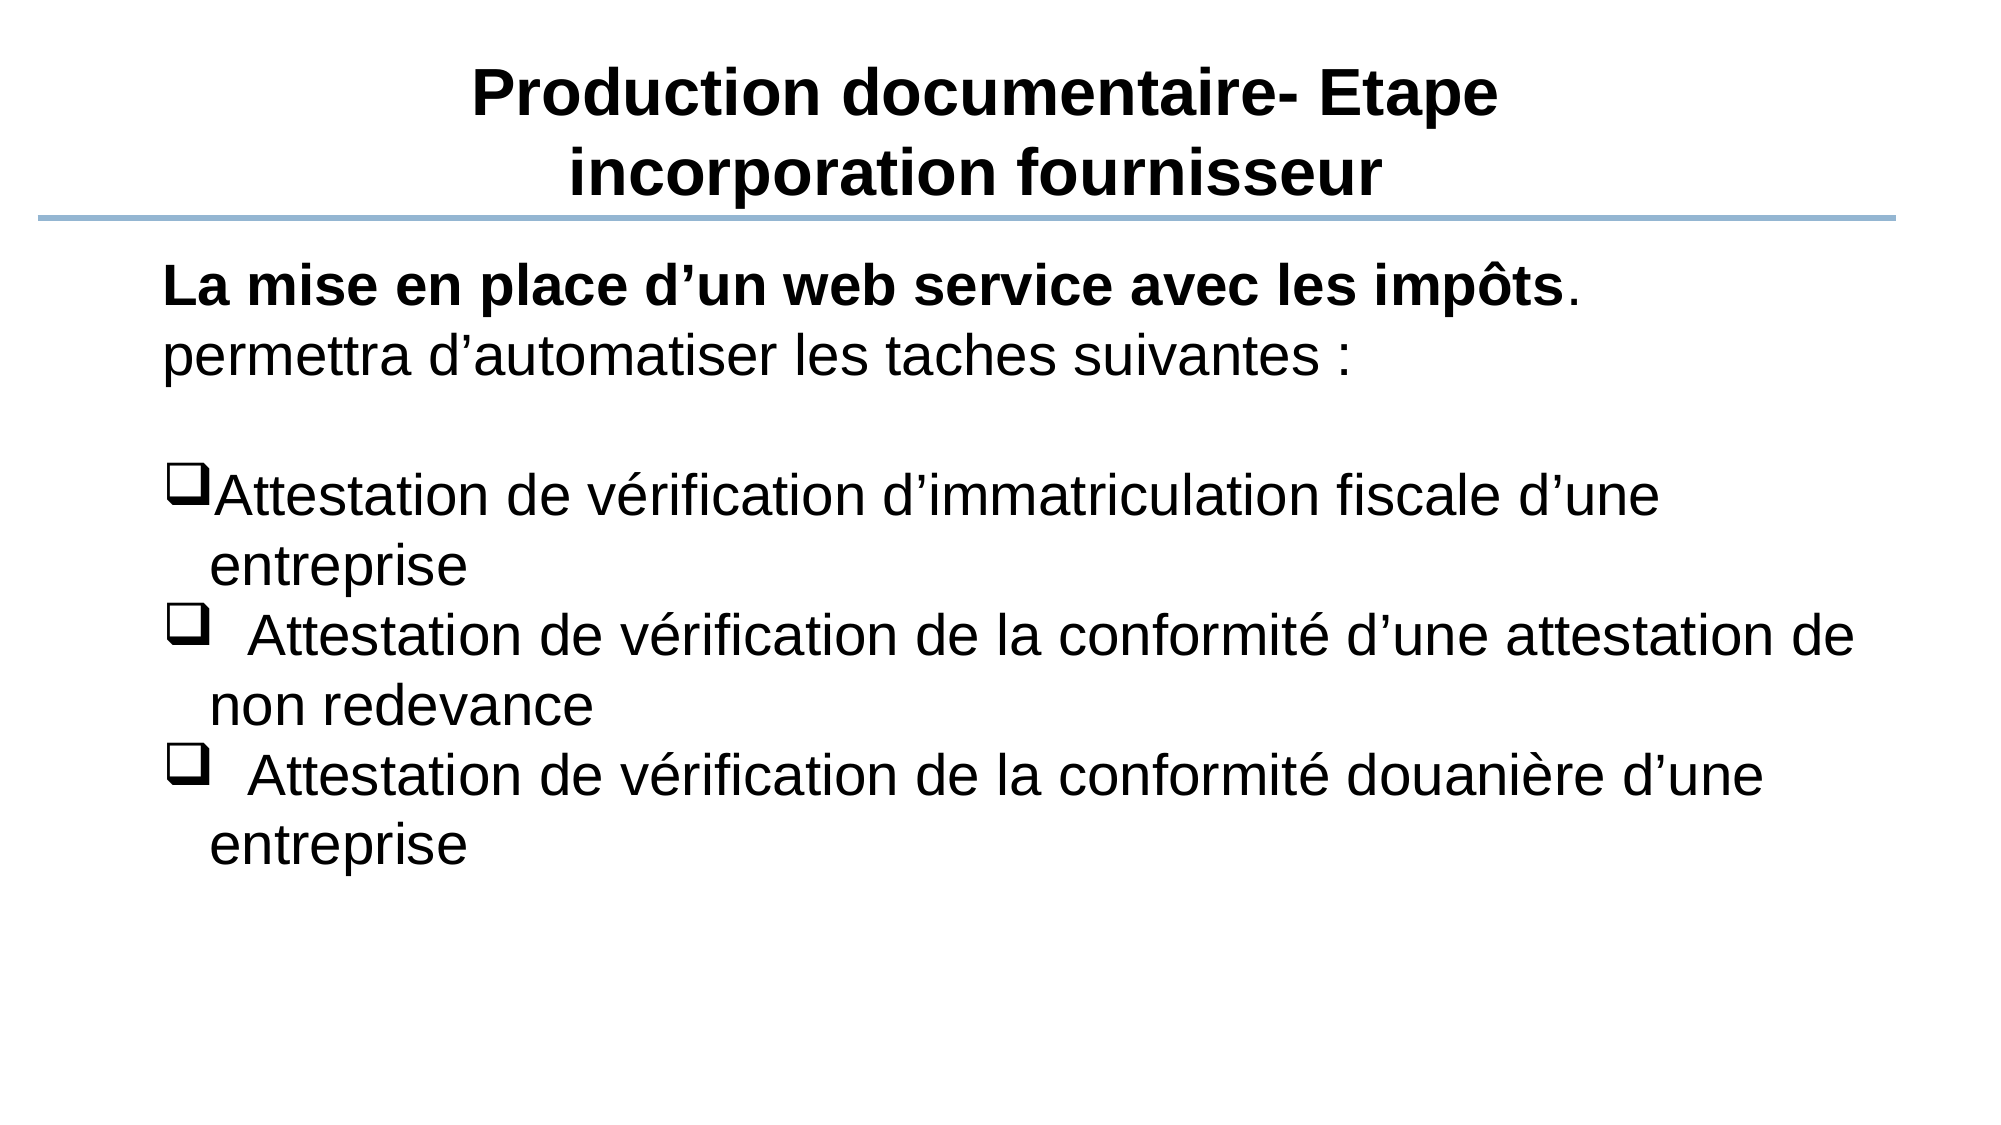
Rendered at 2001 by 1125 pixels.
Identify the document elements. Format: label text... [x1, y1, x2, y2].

text_box La mise en place d’un web service avec les impôts. permettra d’automatiser les taches suivantes : Attestation de vérification d’immatriculation fiscale d’une entreprise Attestation de vérification de la conformité d’une attestation de non redevance Attestation de vérification de la conformité douanière d’une entreprise [147, 239, 1897, 885]
text_box Production documentaire- Etape incorporation fournisseur [262, 41, 1709, 215]
